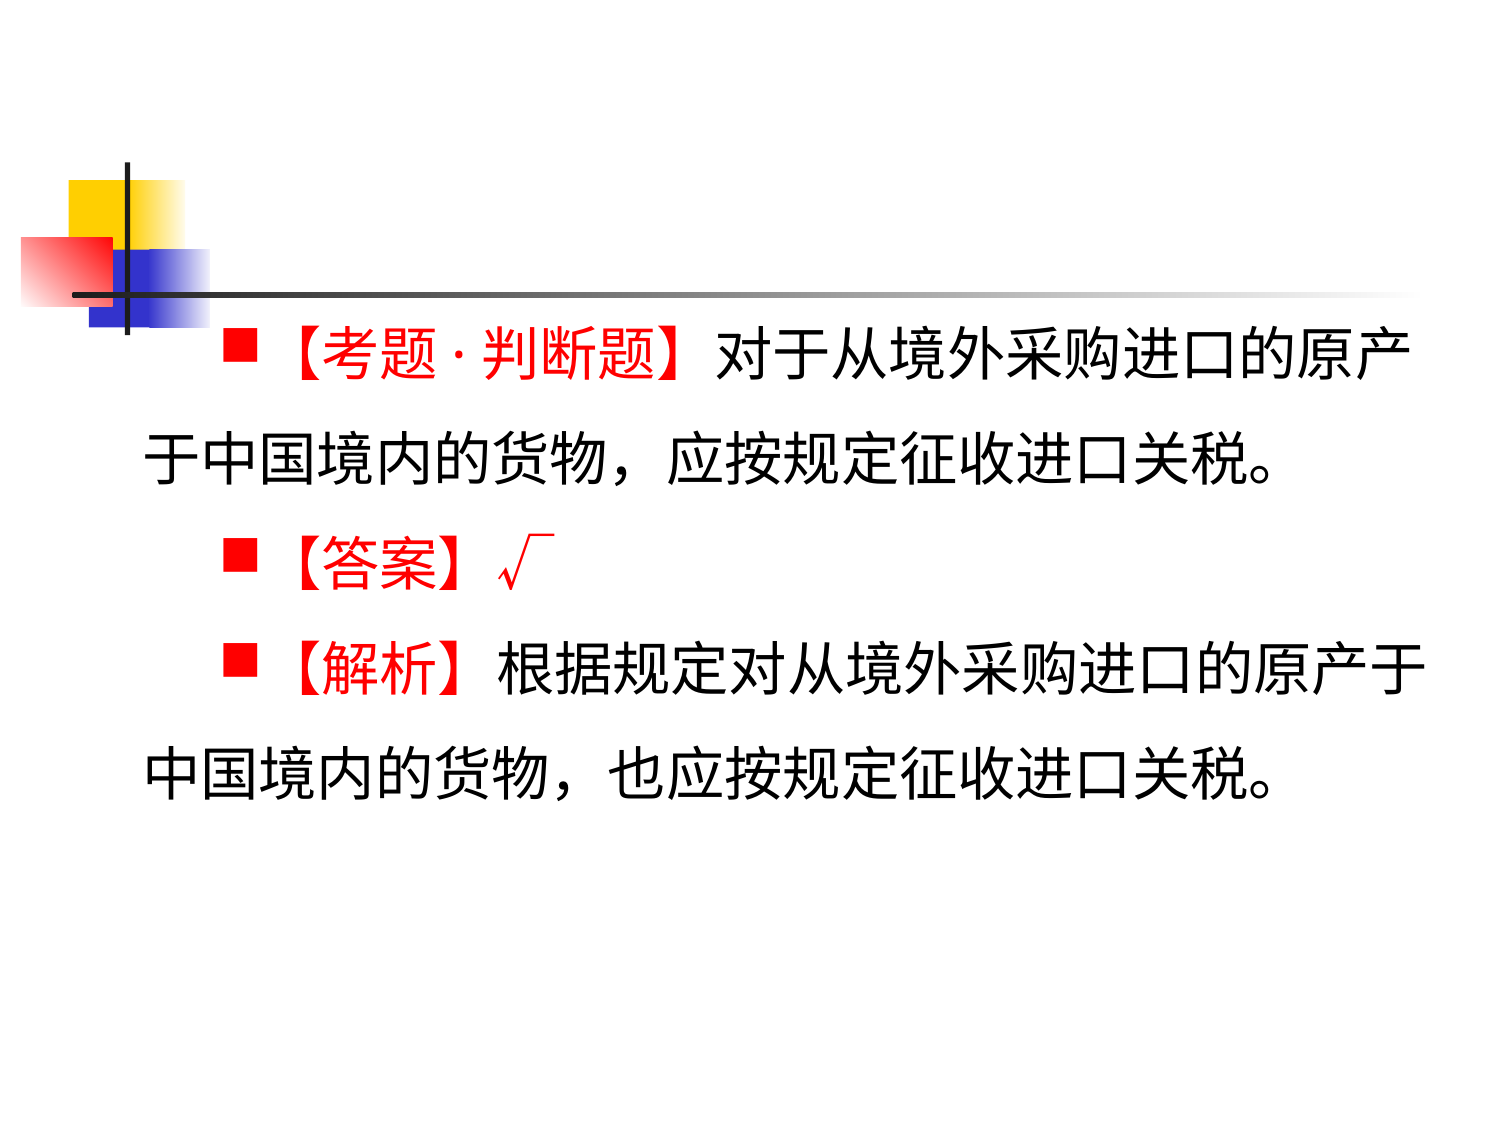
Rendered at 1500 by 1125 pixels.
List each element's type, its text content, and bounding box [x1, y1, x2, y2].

list 【考题·判断题】对于从境外采购进口的原产于中国境内的货物，应按规定征收进口关税。 【答案】√ 【解析】根据规定对从境外采购进口的原产于中国境内的货物，也应按规定征收进口关税。 [70, 274, 1468, 951]
